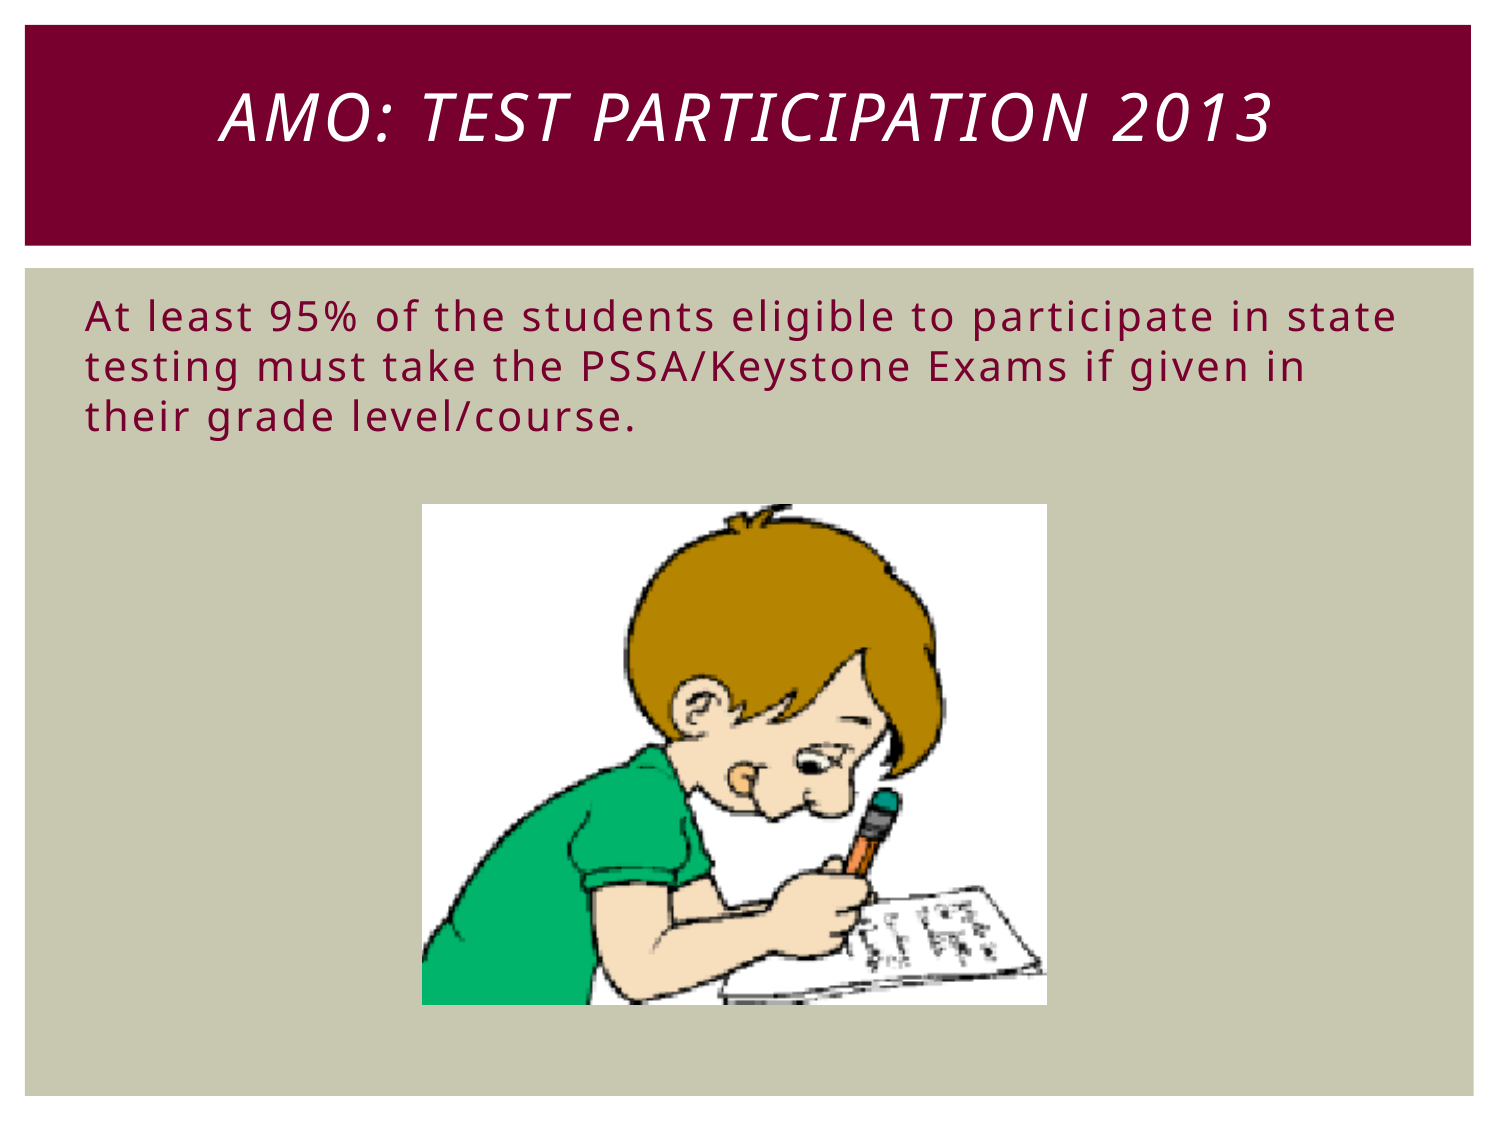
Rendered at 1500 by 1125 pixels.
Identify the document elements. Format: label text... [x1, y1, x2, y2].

picture [421, 504, 1048, 1006]
list At least 95% of the students eligible to participate in state testing must take the PSSA/Keystone Exams if given in their grade level/course. [62, 281, 1442, 1005]
title AMO: test participation 2013 [62, 58, 1438, 232]
